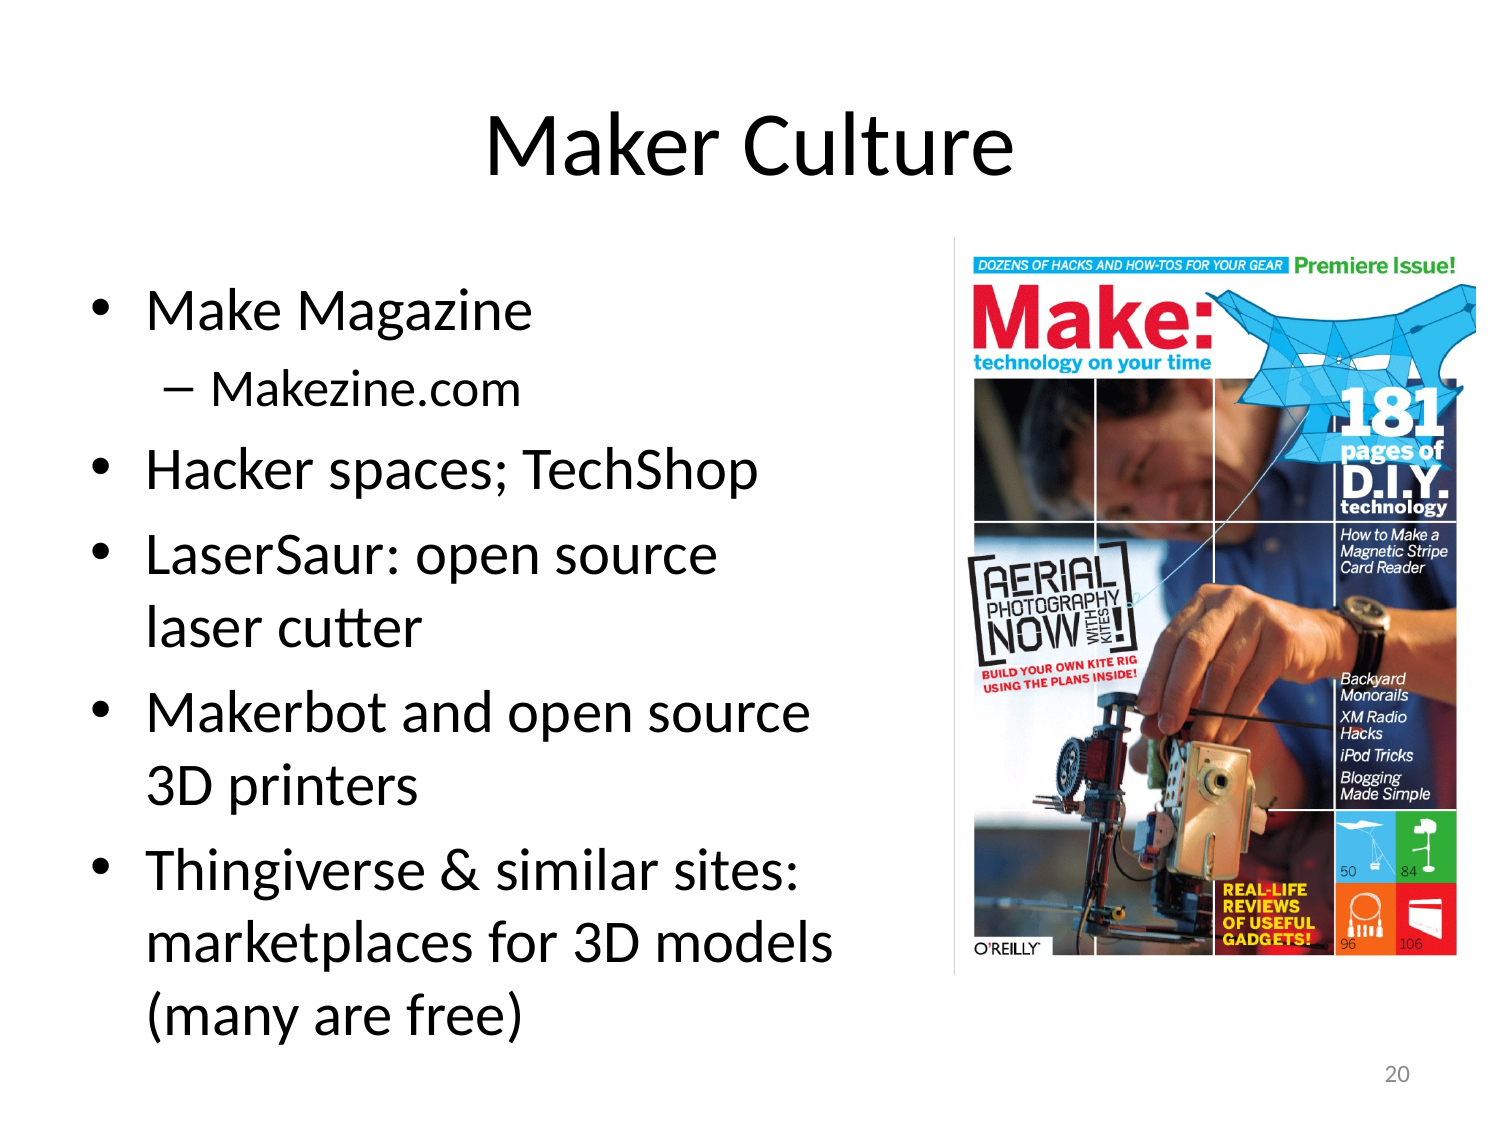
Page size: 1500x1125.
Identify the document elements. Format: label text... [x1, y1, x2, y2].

list Make Magazine Makezine.com Hacker spaces; TechShop LaserSaur: open source laser cutter Makerbot and open source 3D printers Thingiverse & similar sites: marketplaces for 3D models (many are free) [75, 262, 1425, 1063]
slide_number 20 [1074, 1042, 1425, 1103]
title Maker Culture [75, 45, 1425, 233]
picture [929, 237, 1500, 976]
